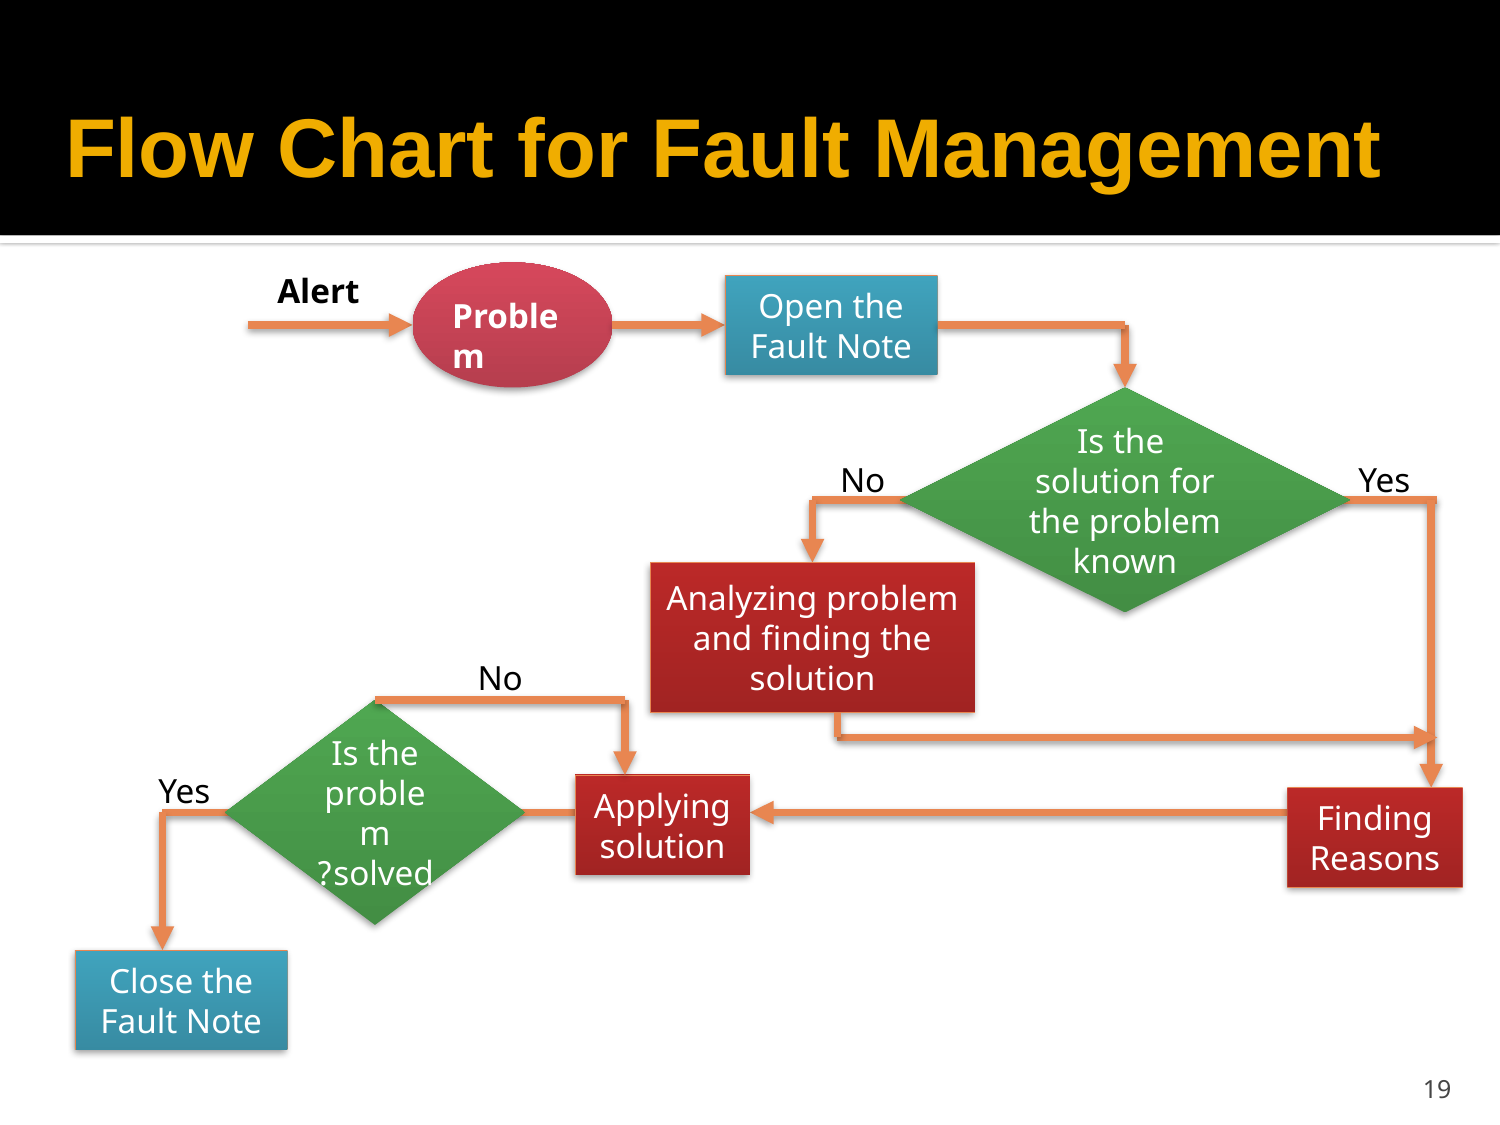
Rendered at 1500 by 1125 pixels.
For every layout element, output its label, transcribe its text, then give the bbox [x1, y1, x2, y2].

title Flow Chart for Fault Management [50, 50, 1400, 238]
text_box Open the Fault Note [724, 275, 938, 375]
text_box Is the solution for the problem known [901, 388, 1336, 613]
text_box Problem [437, 287, 600, 382]
text_box No [437, 649, 538, 699]
text_box [600, 294, 613, 356]
text_box Analyzing problem and finding the solution [650, 562, 975, 713]
text_box Close the Fault Note [74, 950, 288, 1050]
text_box [471, 382, 554, 388]
text_box Is the problem solved? [235, 820, 515, 925]
text_box Is the problem solved? [225, 703, 525, 812]
text_box Finding Reasons [1287, 787, 1463, 888]
text_box No [800, 451, 900, 507]
text_box Yes [1325, 451, 1425, 507]
text_box [412, 262, 592, 366]
text_box Alert [262, 262, 425, 318]
text_box Applying solution [575, 774, 750, 875]
text_box Yes [125, 762, 225, 818]
slide_number 19 [1345, 1062, 1467, 1108]
